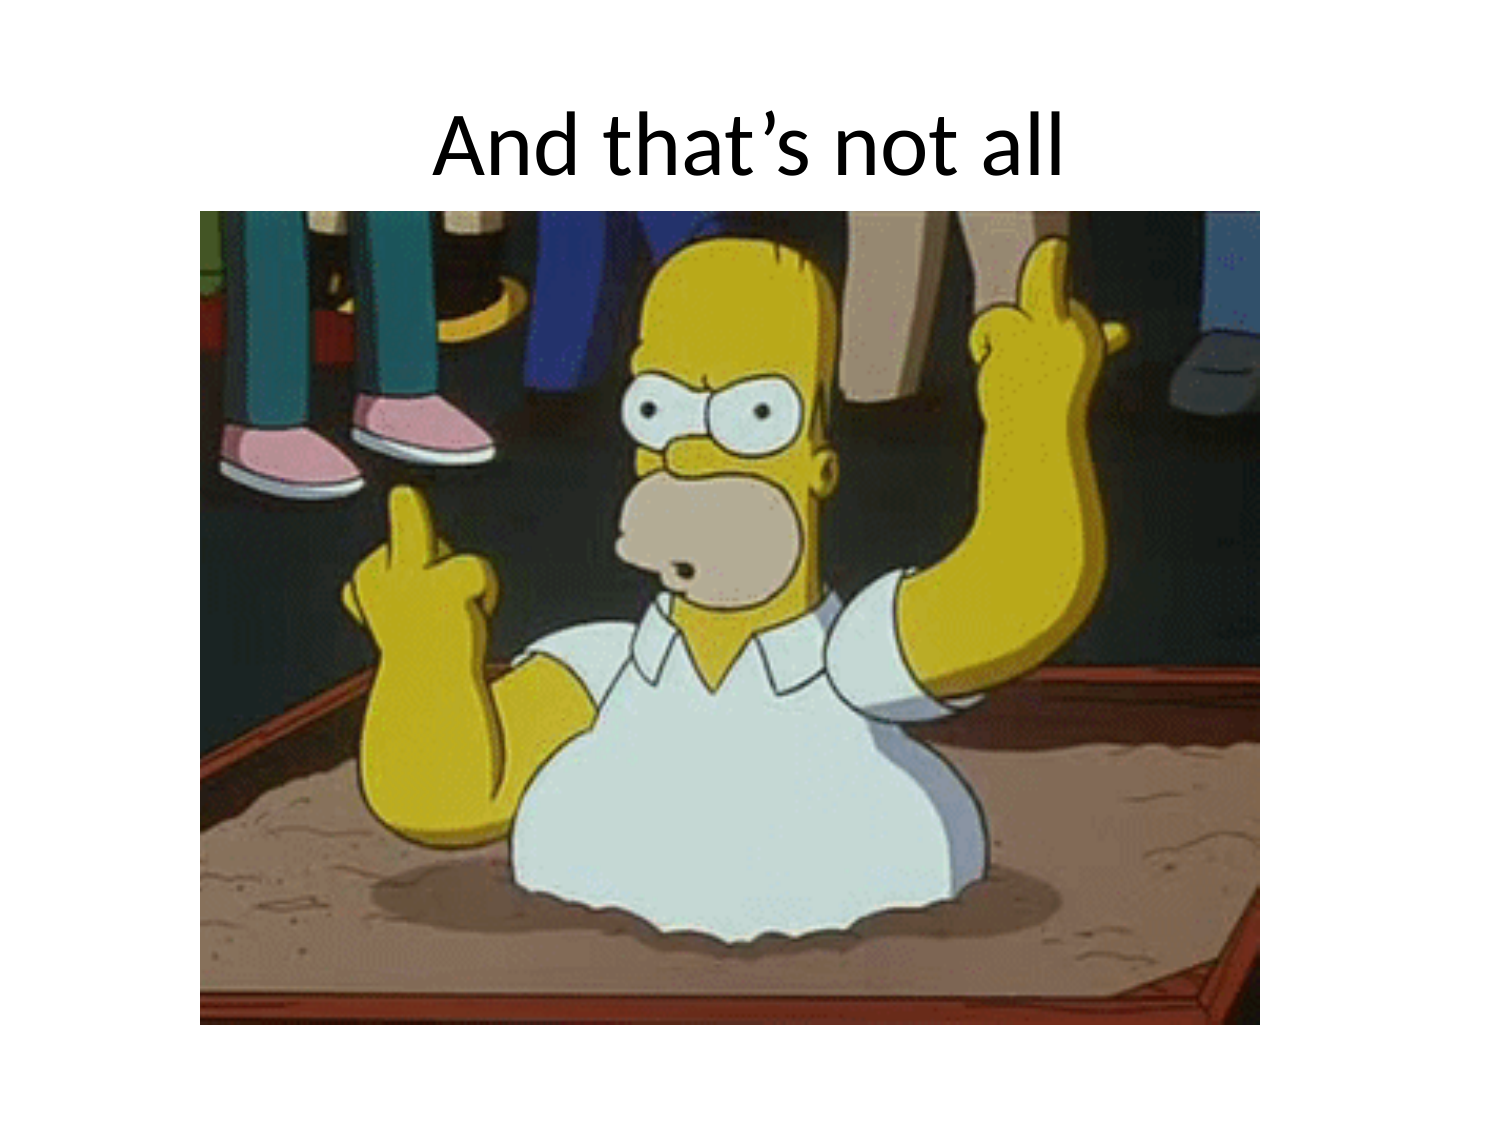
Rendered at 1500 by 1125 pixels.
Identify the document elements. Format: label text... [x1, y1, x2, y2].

title And that’s not all [75, 45, 1425, 233]
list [199, 211, 1260, 1026]
